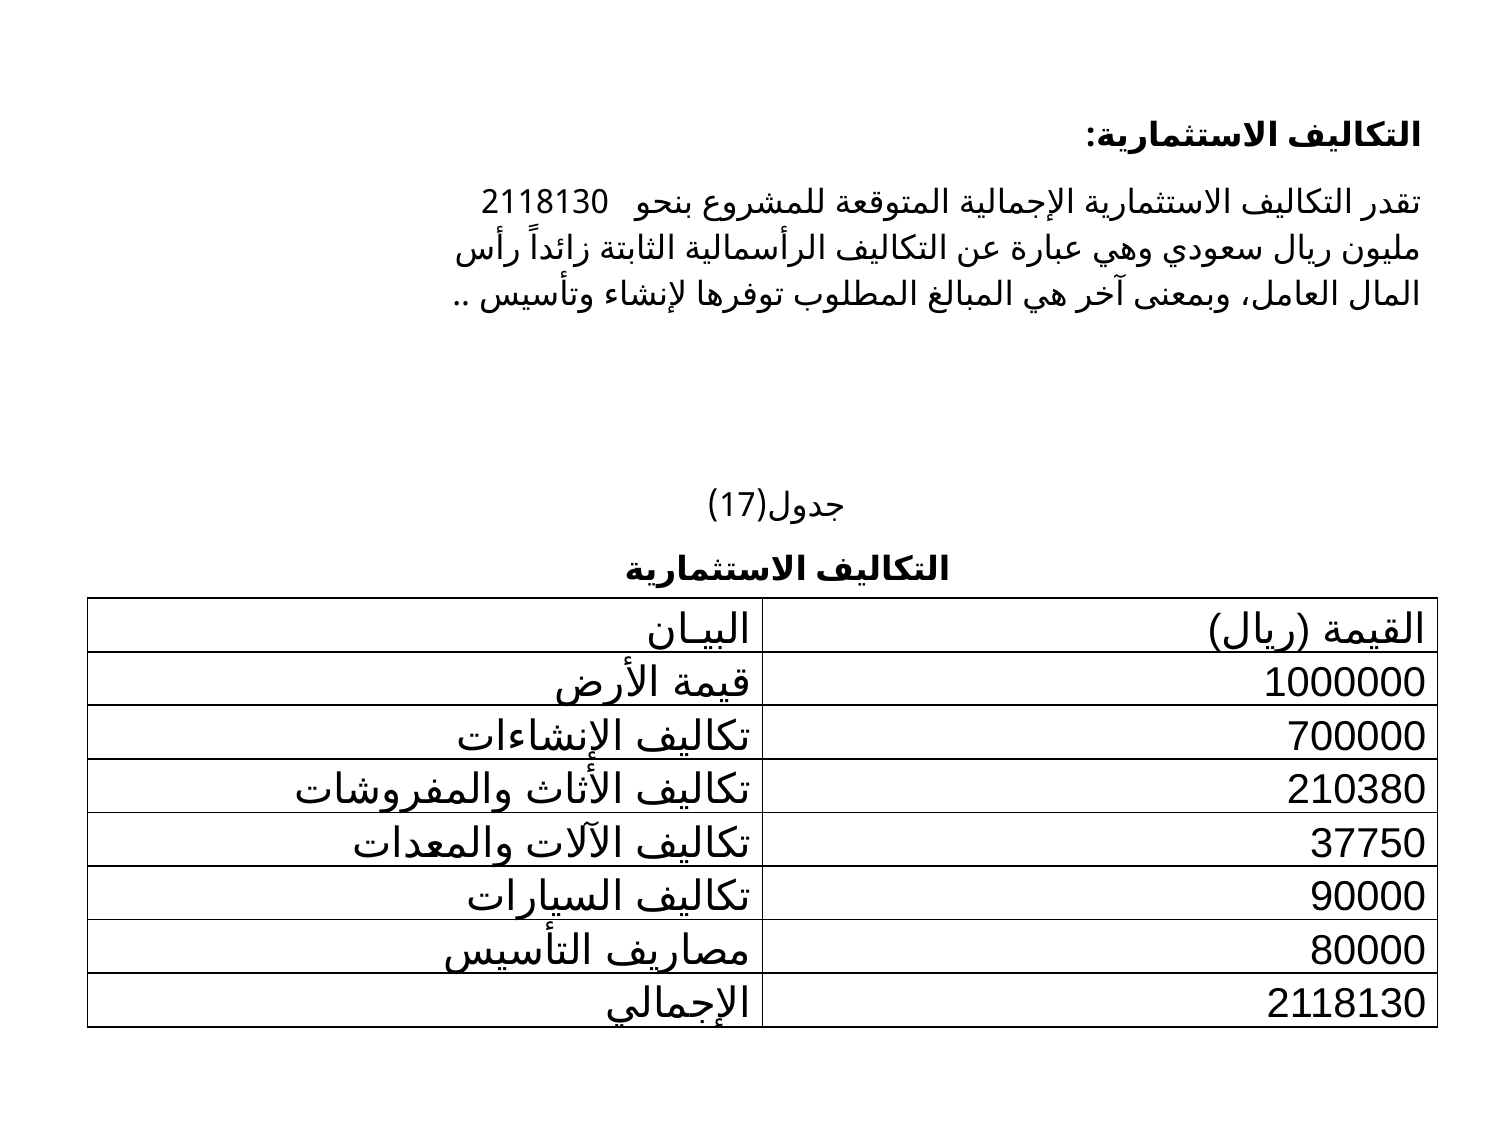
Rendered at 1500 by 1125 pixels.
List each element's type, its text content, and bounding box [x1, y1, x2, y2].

table_cell مصاريف التأسيس [88, 920, 762, 972]
table_cell 700000 [763, 706, 1437, 758]
table_cell 1000000 [763, 653, 1437, 704]
table_cell تكاليف الإنشاءات [88, 706, 762, 758]
table_cell قيمة الأرض [88, 653, 762, 704]
text_box جدول(17) التكاليف الاستثمارية [412, 450, 1163, 595]
table_cell تكاليف الآلات والمعدات [88, 813, 762, 865]
text_box التكاليف الاستثمارية: تقدر التكاليف الاستثمارية الإجمالية المتوقعة للمشروع بنحو 2118130 مليون ريال سعودي وهي عبارة عن التكاليف الرأسمالية الثابتة زائداً رأس المال العامل، وبمعنى آخر هي المبالغ المطلوب توفرها لإنشاء وتأسيس .. [387, 99, 1438, 320]
table_header البيـان [88, 599, 762, 651]
table_cell 2118130 [763, 974, 1437, 1026]
table_cell 90000 [763, 867, 1437, 919]
table_cell تكاليف السيارات [88, 867, 762, 919]
table_cell الإجمالي [88, 974, 762, 1026]
table_cell 210380 [763, 760, 1437, 812]
table_cell 80000 [763, 920, 1437, 972]
table_cell تكاليف الأثاث والمفروشات [88, 760, 762, 812]
table_header القيمة (ريال) [763, 599, 1437, 651]
table_cell 37750 [763, 813, 1437, 865]
